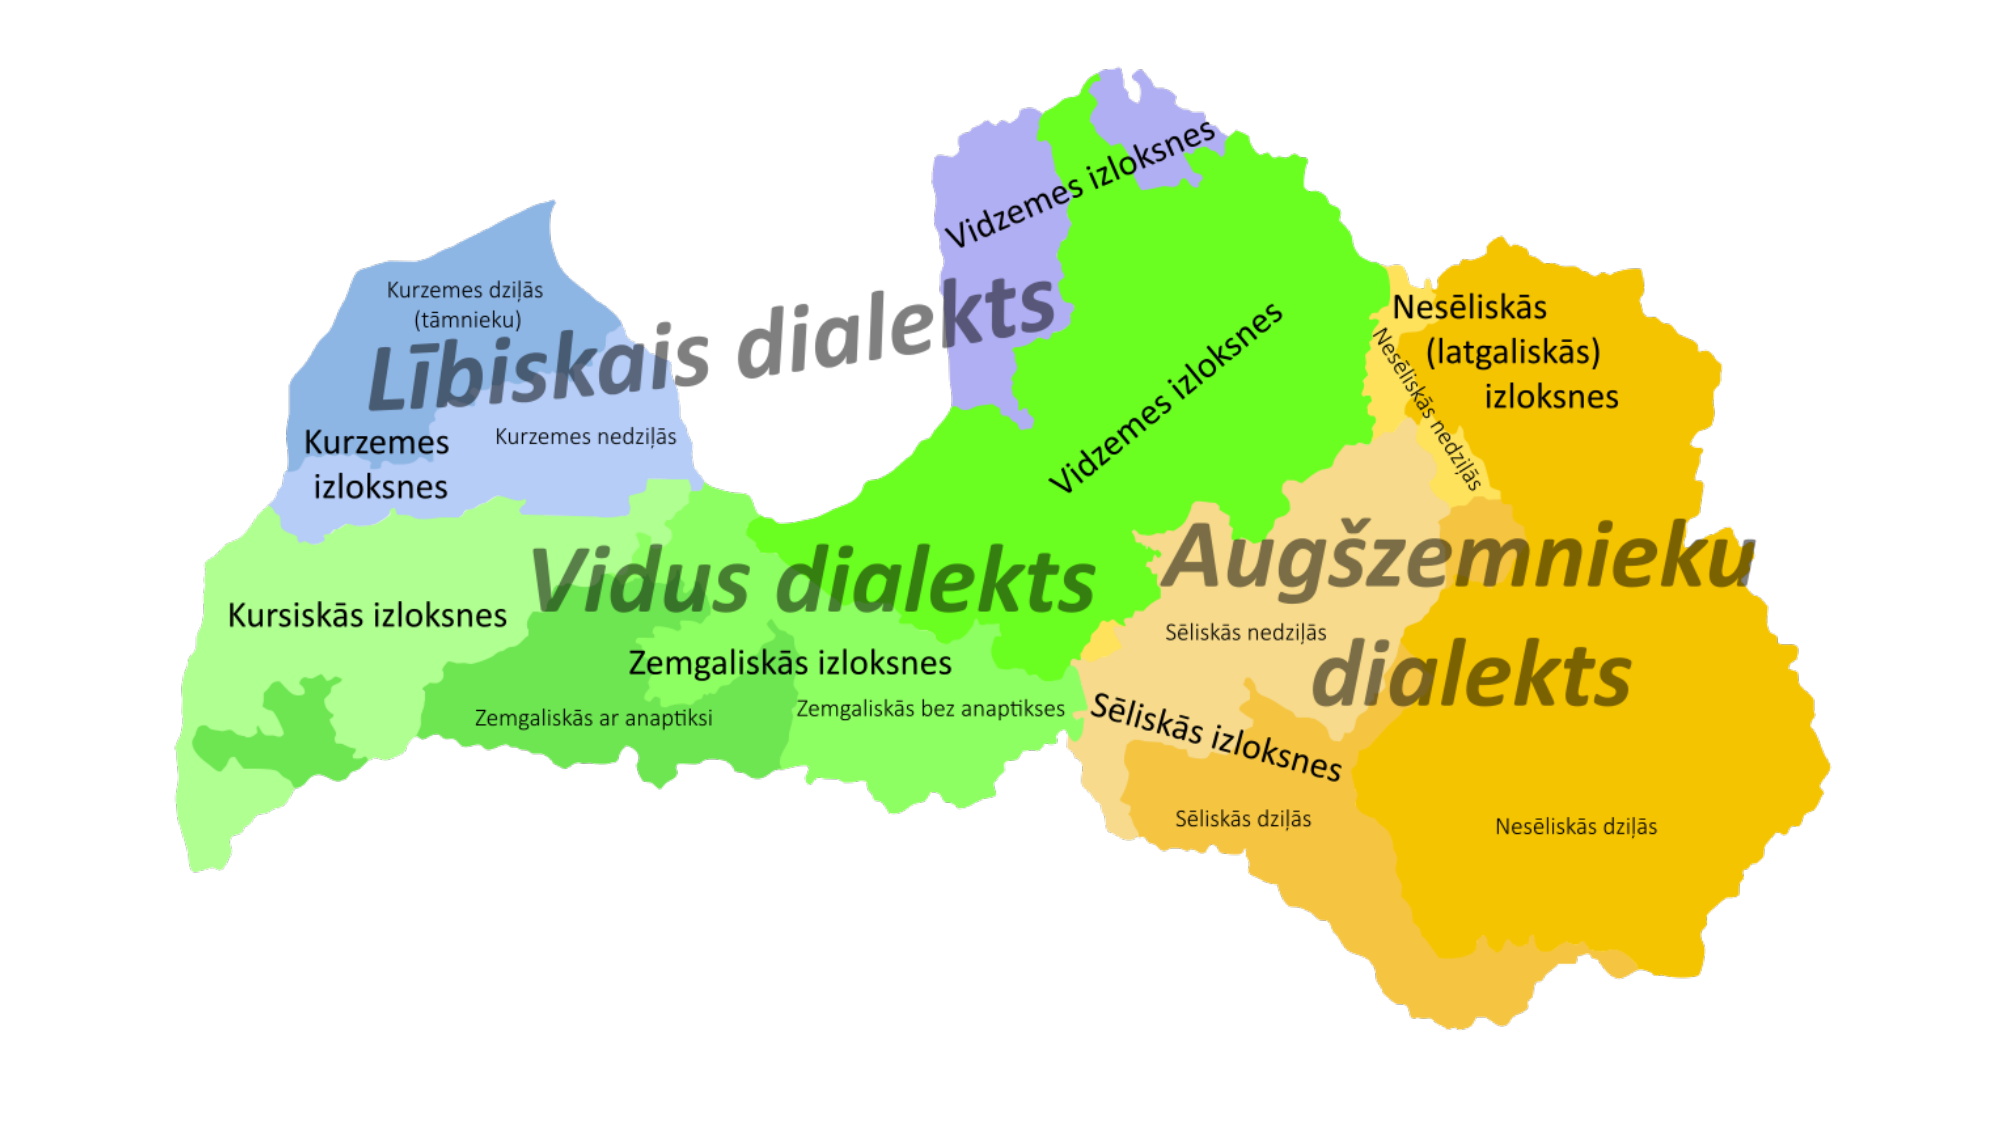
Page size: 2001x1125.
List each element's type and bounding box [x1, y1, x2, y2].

picture [162, 0, 1838, 1125]
